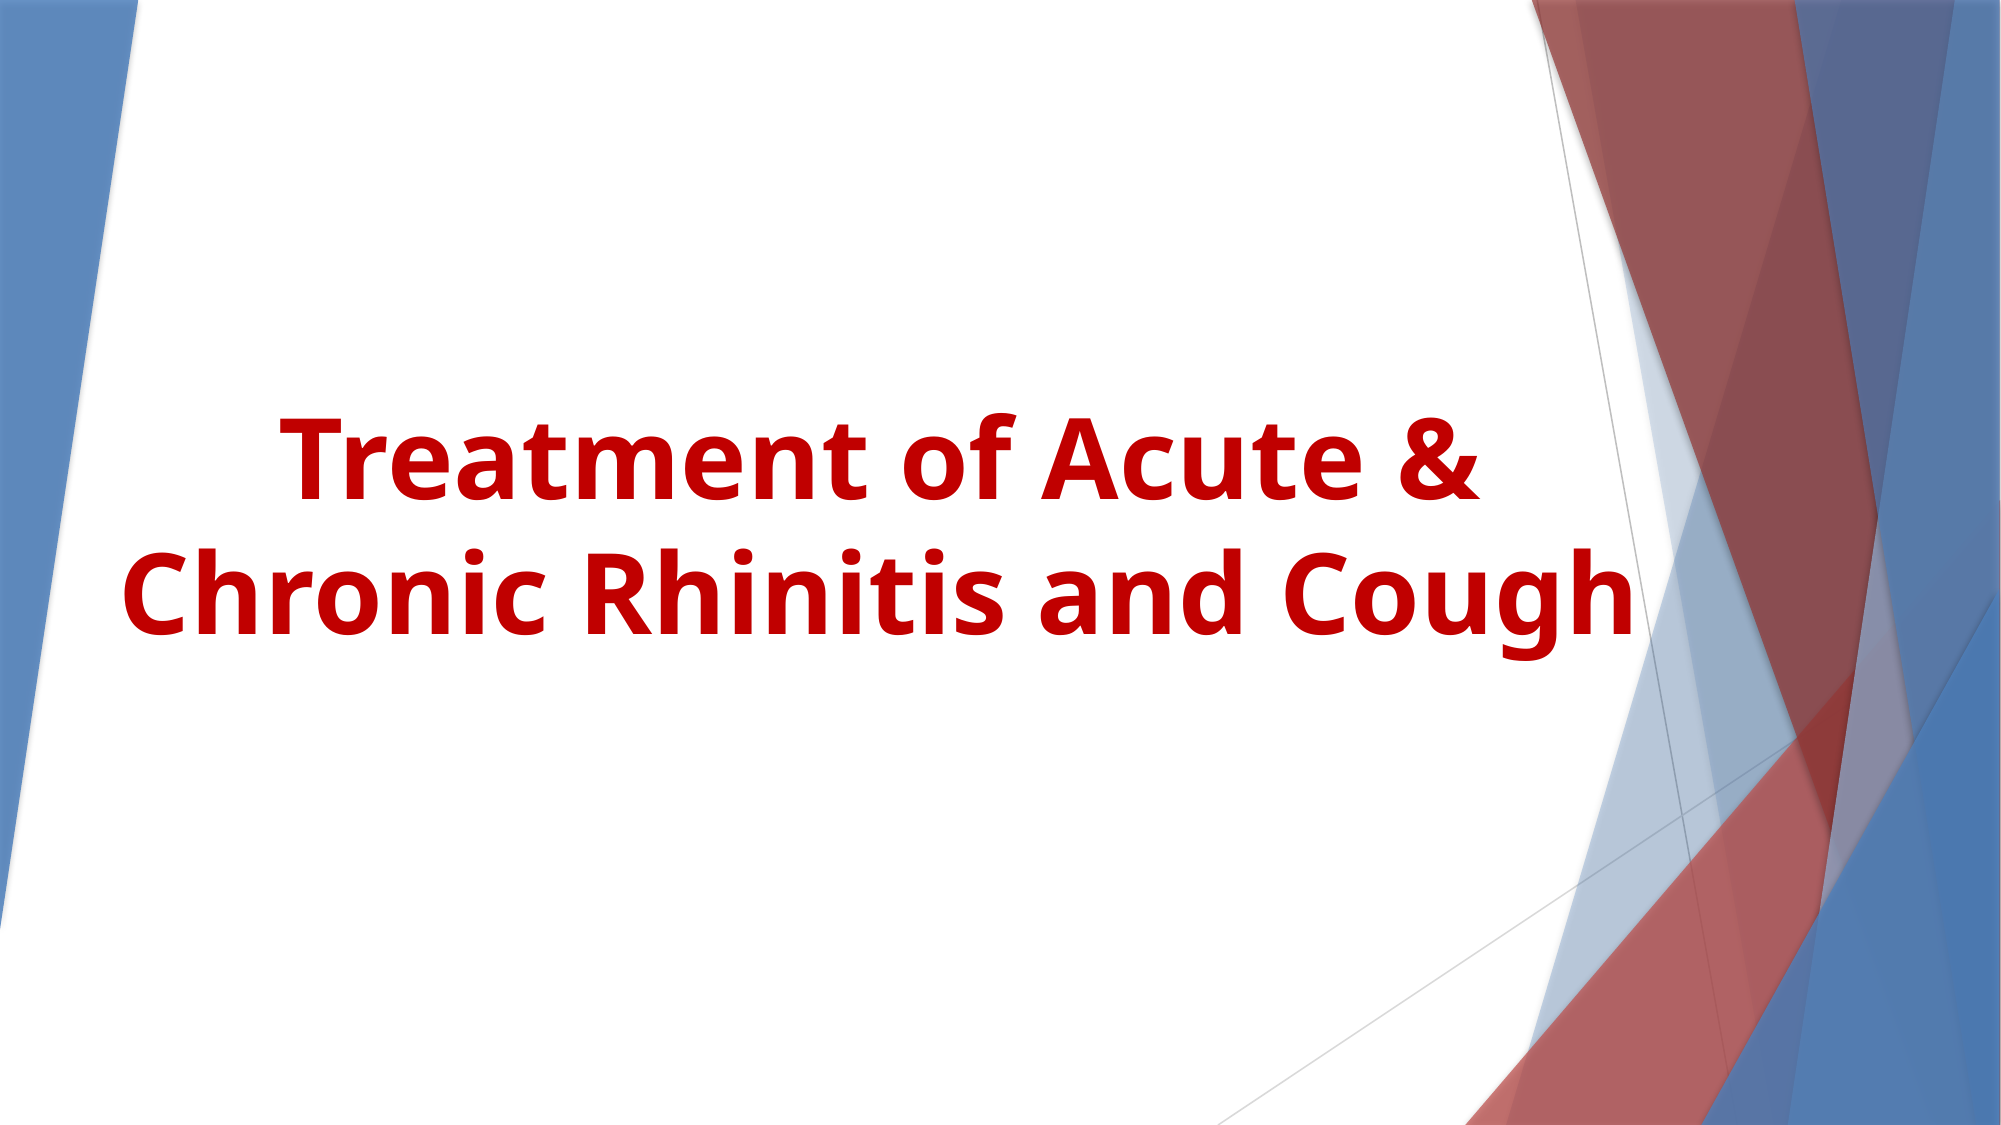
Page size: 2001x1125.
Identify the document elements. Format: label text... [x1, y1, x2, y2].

title Treatment of Acute & Chronic Rhinitis and Cough [87, 394, 1673, 665]
